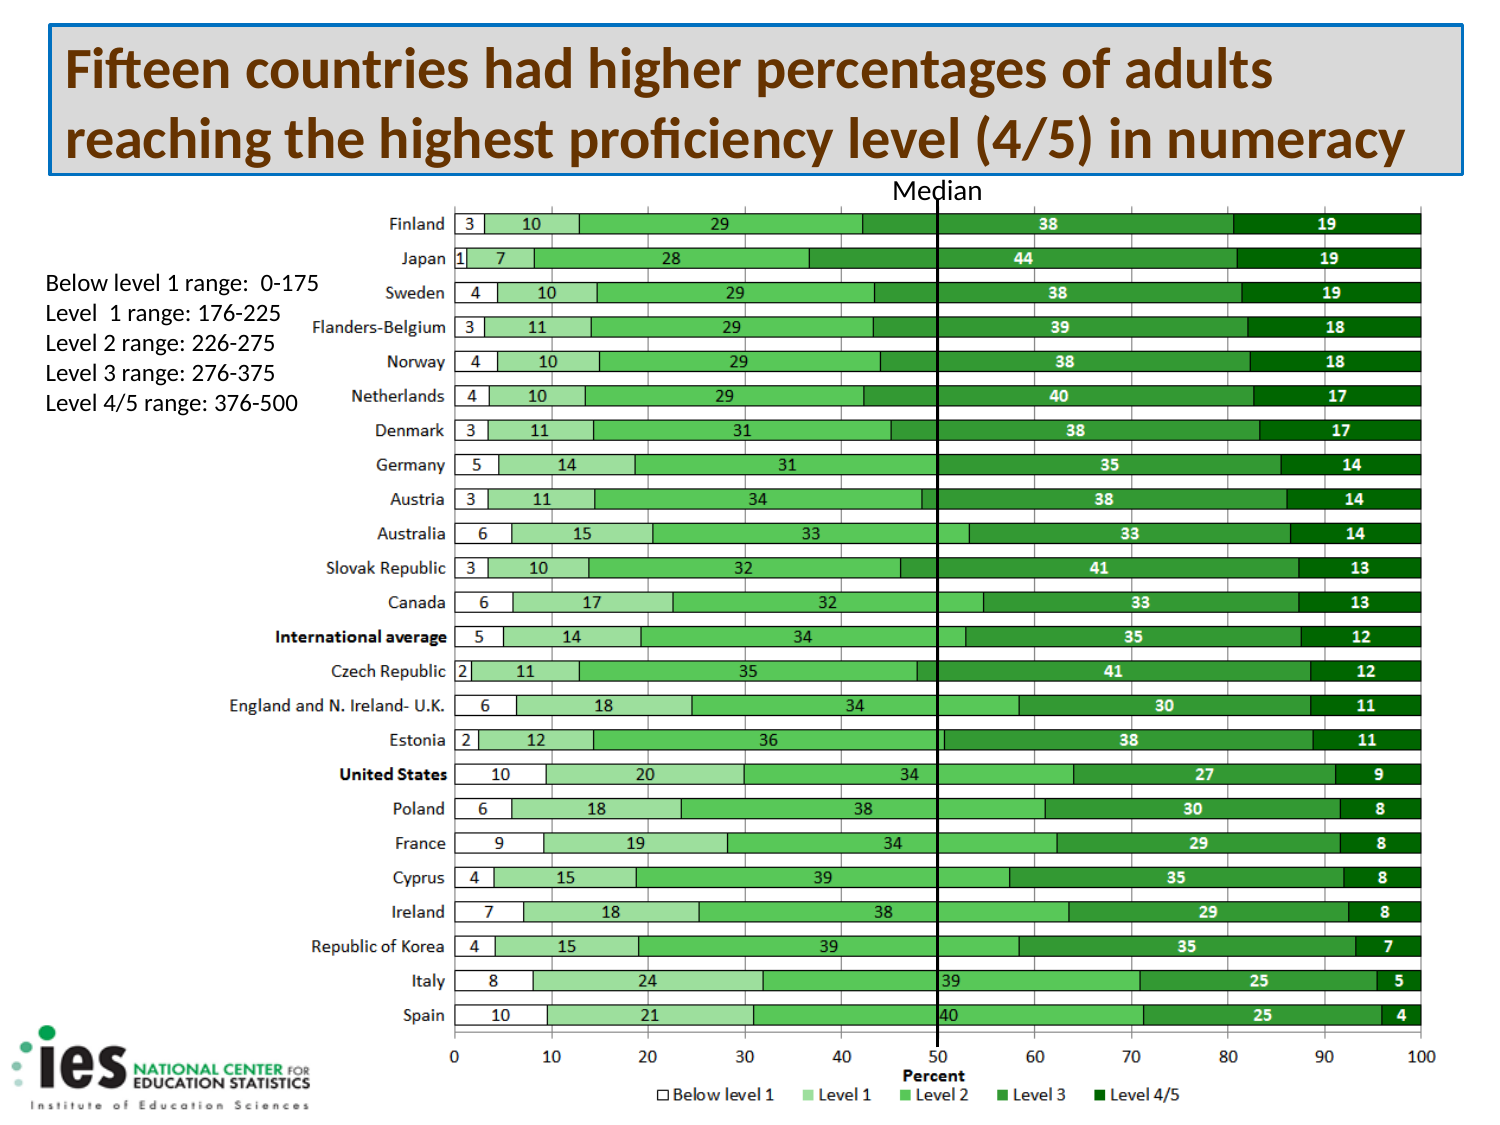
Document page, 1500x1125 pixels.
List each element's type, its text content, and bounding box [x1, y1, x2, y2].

text_box Below level 1 range: 0-175 Level 1 range: 176-225 Level 2 range: 226-275 Level 3 range: 276-375 Level 4/5 range: 376-500 [30, 259, 223, 424]
text_box Median [877, 163, 998, 198]
title Fifteen countries had higher percentages of adults reaching the highest proficiency level (4/5) in numeracy [50, 24, 1463, 175]
picture [0, 199, 1443, 1125]
